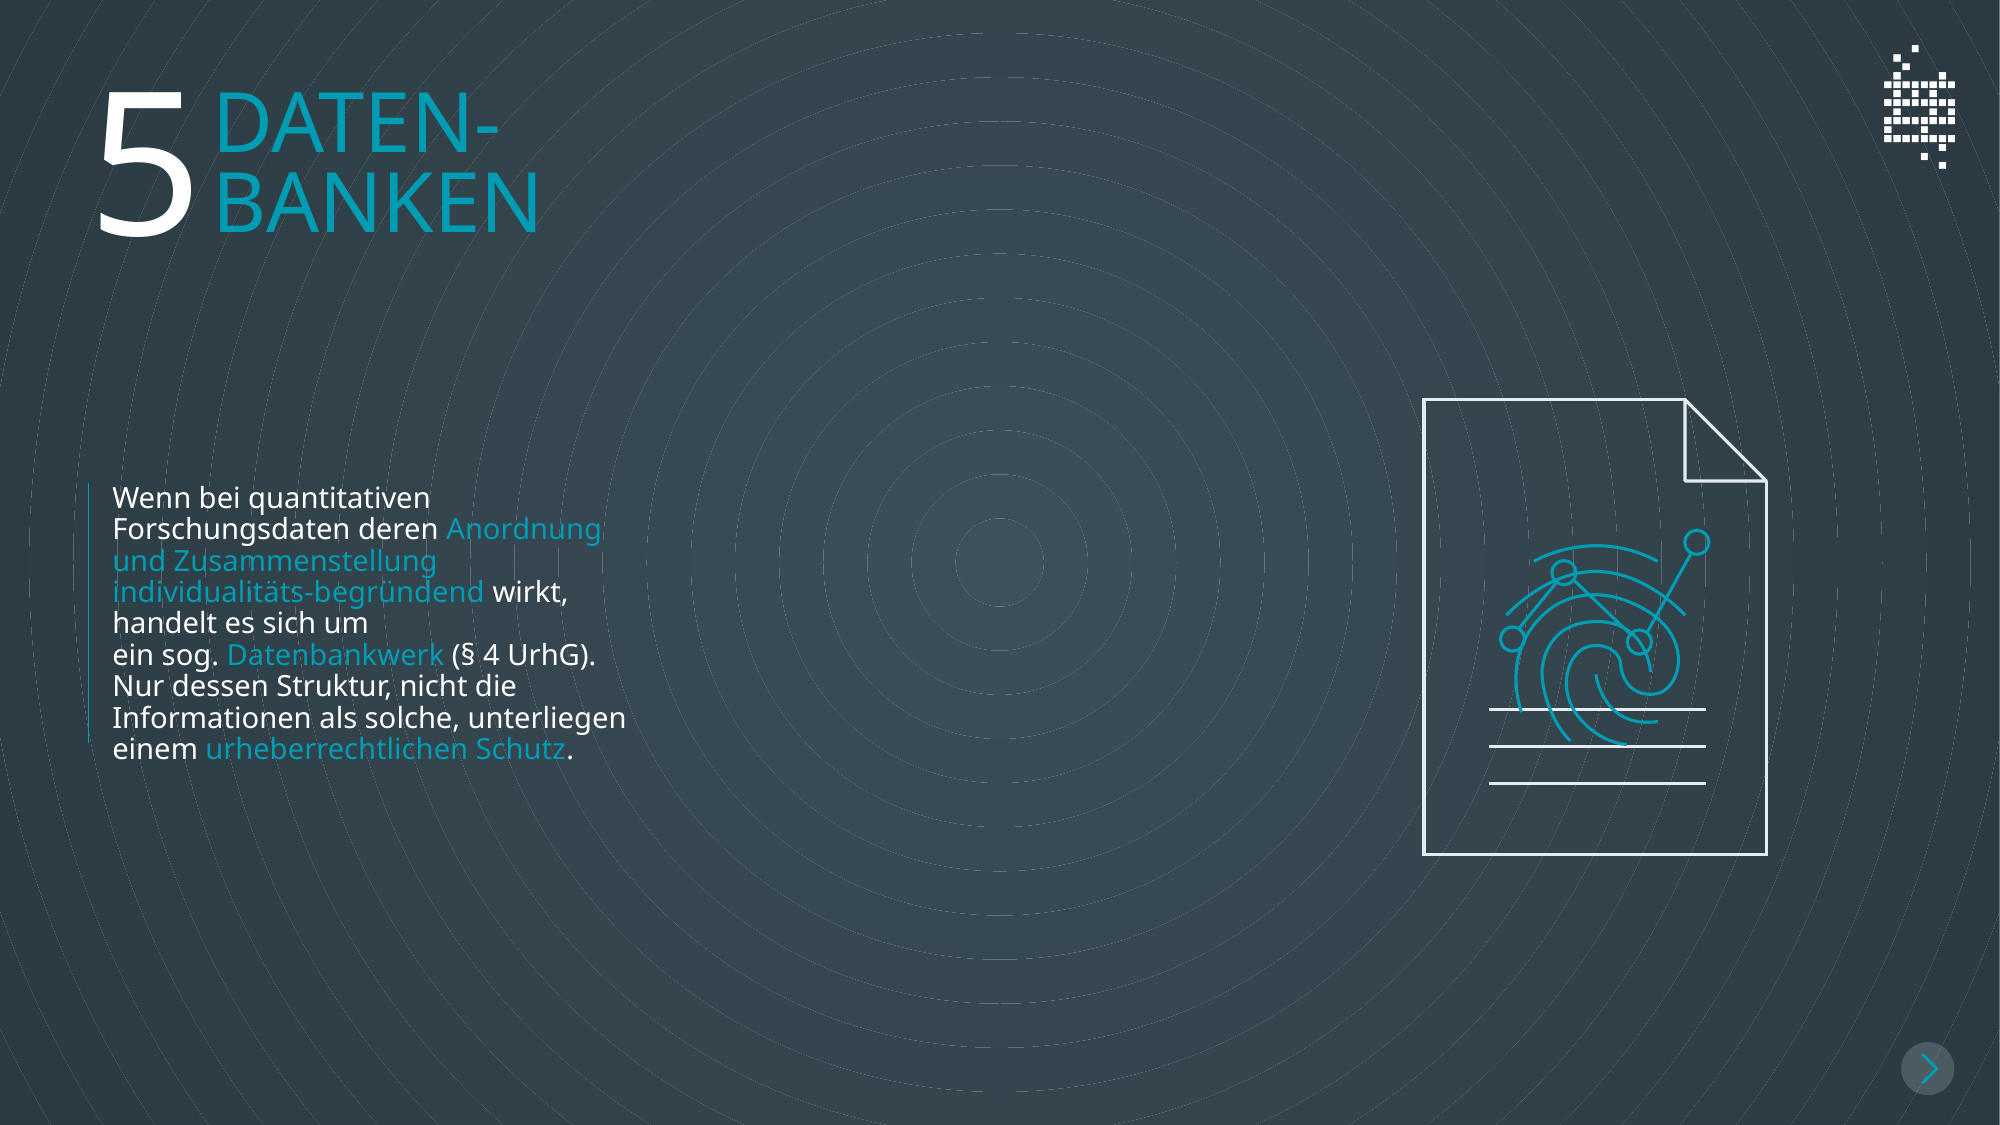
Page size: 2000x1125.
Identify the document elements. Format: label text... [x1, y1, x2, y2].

picture [1884, 45, 1955, 169]
text_box 5 [88, 35, 325, 251]
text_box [1900, 1041, 1955, 1096]
text_box [0, 0, 2000, 1125]
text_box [1447, 514, 1743, 806]
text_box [1423, 399, 1766, 852]
list Wenn bei quantitativen Forschungsdaten deren Anordnung und Zusammenstellung individualitäts-begründend wirkt, handelt es sich um ein sog. Datenbankwerk (§ 4 UrhG). Nur dessen Struktur, nicht die Informationen als solche, unterliegen einem urheberrechtlichen Schutz. [88, 483, 647, 985]
title Daten- banken [88, 88, 1911, 402]
